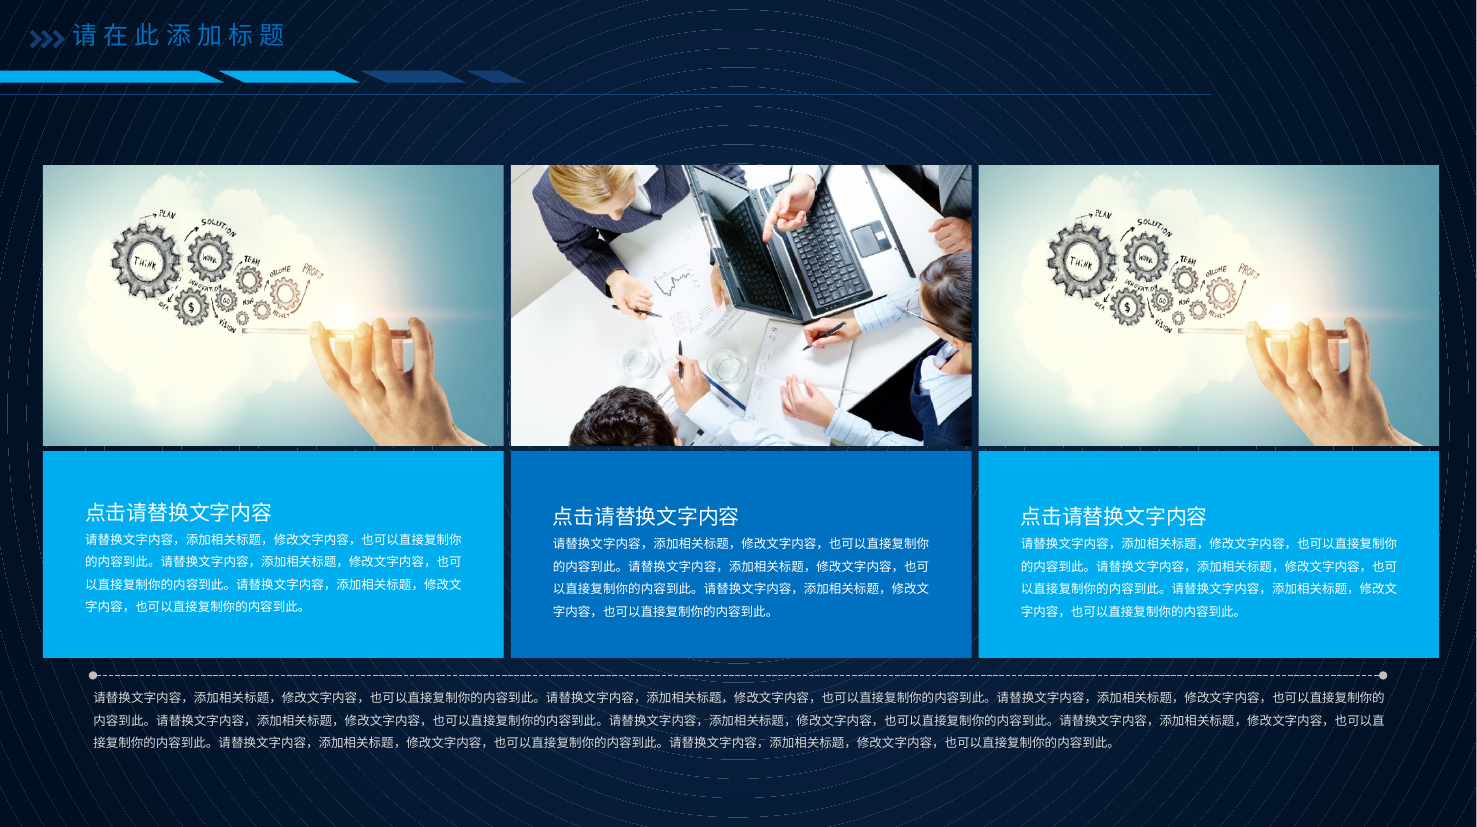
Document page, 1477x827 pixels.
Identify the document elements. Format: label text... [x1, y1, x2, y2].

text_box 点击请替换文字内容 请替换文字内容，添加相关标题，修改文字内容，也可以直接复制你的内容到此。请替换文字内容，添加相关标题，修改文字内容，也可以直接复制你的内容到此。请替换文字内容，添加相关标题，修改文字内容，也可以直接复制你的内容到此。 [552, 503, 929, 619]
text_box [42, 164, 505, 446]
text_box [978, 164, 1440, 446]
text_box [510, 450, 973, 659]
text_box [466, 69, 527, 84]
text_box 请替换文字内容，添加相关标题，修改文字内容，也可以直接复制你的内容到此。请替换文字内容，添加相关标题，修改文字内容，也可以直接复制你的内容到此。请替换文字内容，添加相关标题，修改文字内容，也可以直接复制你的内容到此。请替换文字内容，添加相关标题，修改文字内容，也可以直接复制你的内容到此。请替换文字内容，添加相关标题，修改文字内容，也可以直接复制你的内容到此。请替换文字内容，添加相关标题，修改文字内容，也可以直接复制你的内容到此。请替换文字内容，添加相关标题，修改文字内容，也可以直接复制你的内容到此。请替换文字内容，添加相关标题，修改文字内容，也可以直接复制你的内容到此。 [93, 682, 1384, 751]
text_box [0, 69, 225, 84]
text_box [510, 164, 973, 446]
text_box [29, 29, 65, 49]
text_box [359, 69, 467, 84]
text_box [218, 69, 361, 84]
text_box [42, 450, 505, 659]
text_box [978, 450, 1440, 659]
text_box 点击请替换文字内容 请替换文字内容，添加相关标题，修改文字内容，也可以直接复制你的内容到此。请替换文字内容，添加相关标题，修改文字内容，也可以直接复制你的内容到此。请替换文字内容，添加相关标题，修改文字内容，也可以直接复制你的内容到此。 [85, 499, 461, 615]
text_box 请在此添加标题 [57, 11, 300, 57]
text_box 点击请替换文字内容 请替换文字内容，添加相关标题，修改文字内容，也可以直接复制你的内容到此。请替换文字内容，添加相关标题，修改文字内容，也可以直接复制你的内容到此。请替换文字内容，添加相关标题，修改文字内容，也可以直接复制你的内容到此。 [1020, 503, 1397, 619]
